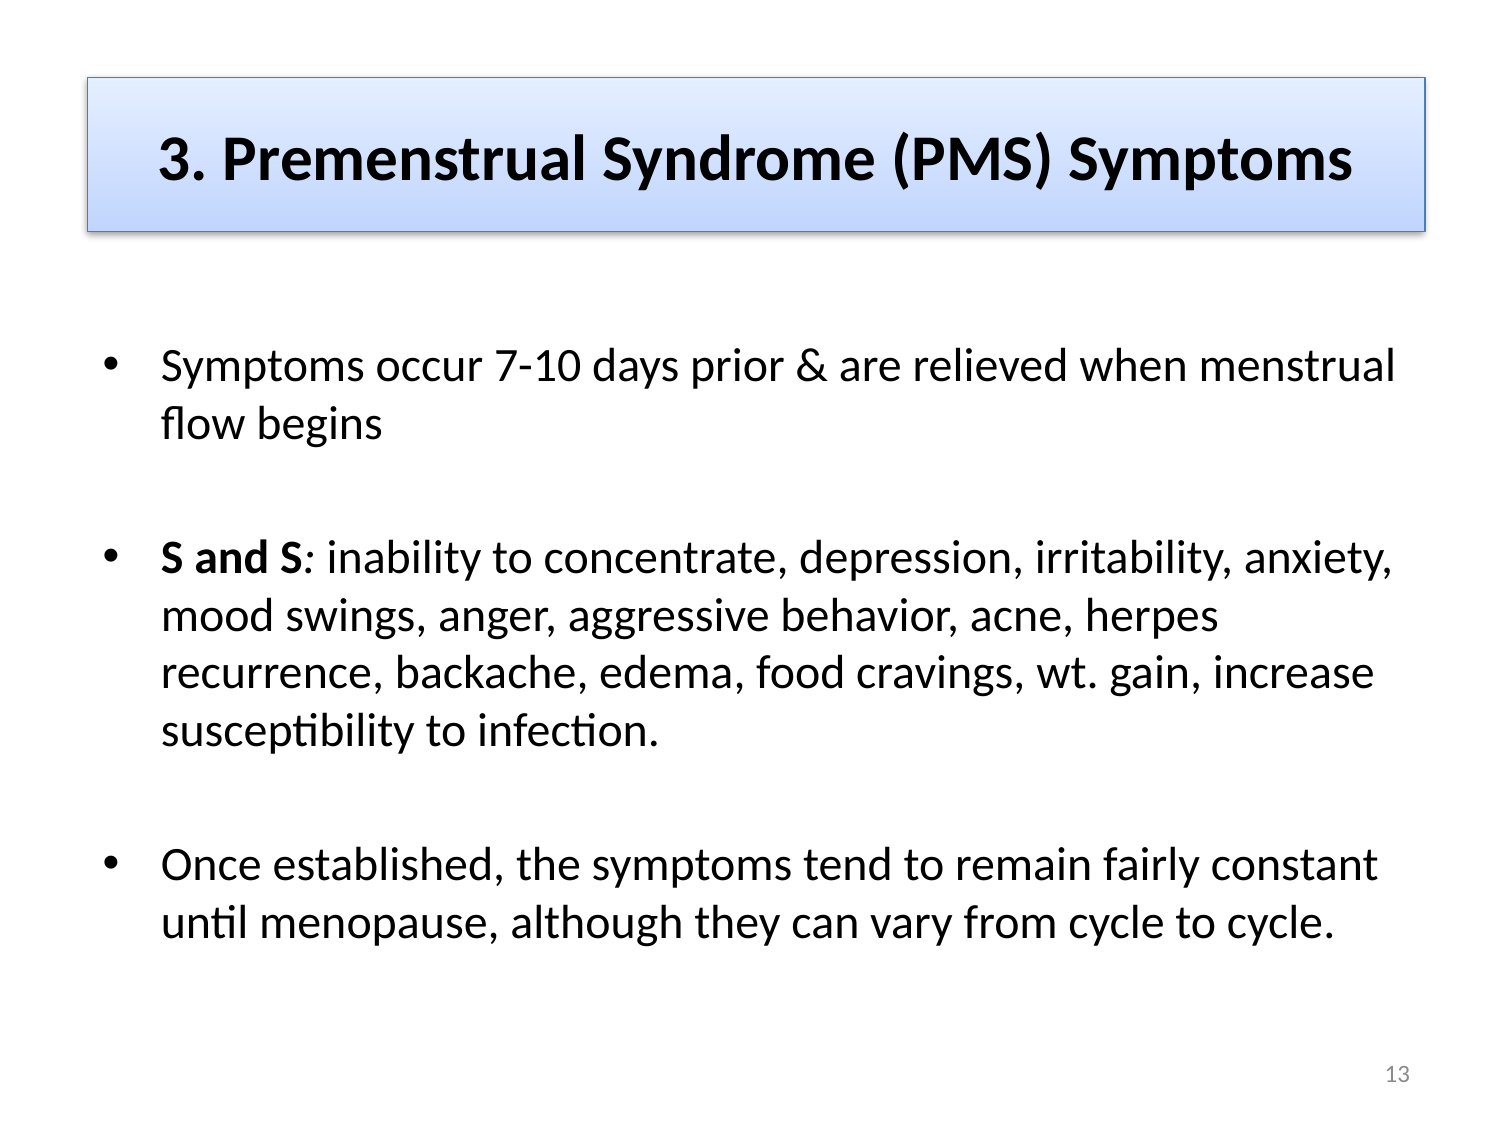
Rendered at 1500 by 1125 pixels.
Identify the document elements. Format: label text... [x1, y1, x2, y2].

slide_number 13 [1074, 1042, 1425, 1103]
title 3. Premenstrual Syndrome (PMS) Symptoms [87, 77, 1426, 232]
list Symptoms occur 7-10 days prior & are relieved when menstrual flow begins S and S: inability to concentrate, depression, irritability, anxiety, mood swings, anger, aggressive behavior, acne, herpes recurrence, backache, edema, food cravings, wt. gain, increase susceptibility to infection. Once established, the symptoms tend to remain fairly constant until menopause, although they can vary from cycle to cycle. [87, 326, 1425, 963]
